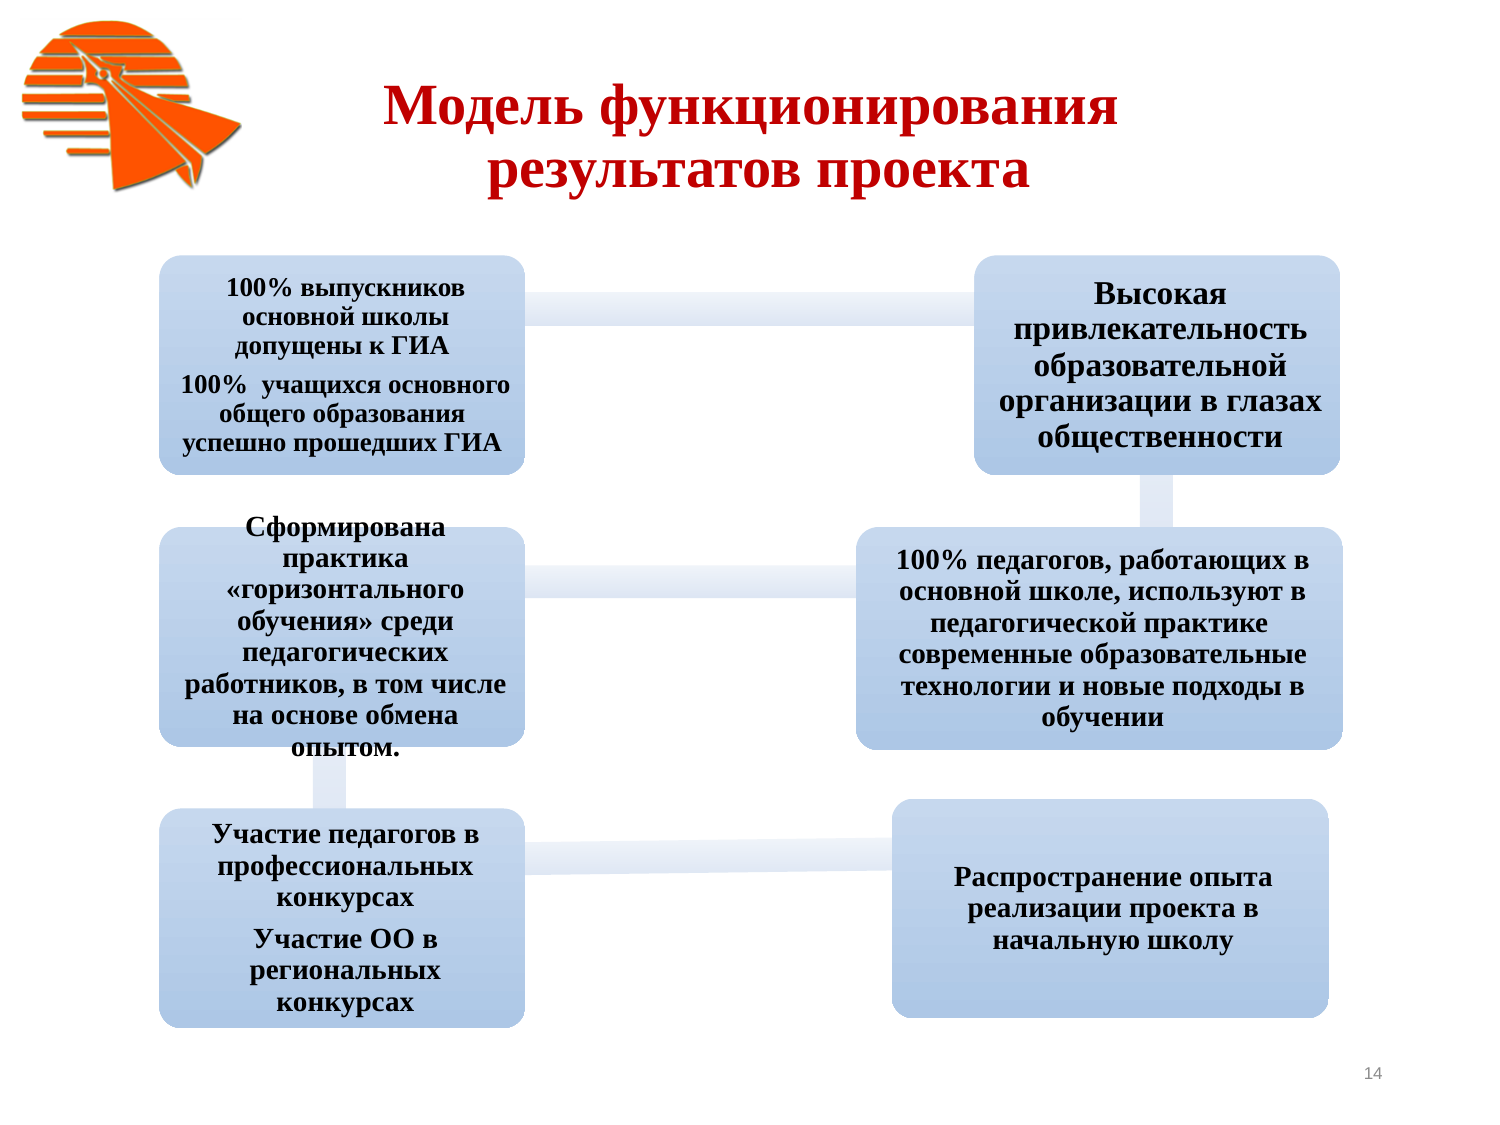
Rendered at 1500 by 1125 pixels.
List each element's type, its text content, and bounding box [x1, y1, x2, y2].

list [88, 255, 1459, 1029]
picture [19, 18, 242, 197]
title Модель функционирования результатов проекта [112, 66, 1406, 208]
slide_number 14 [1060, 1042, 1398, 1103]
